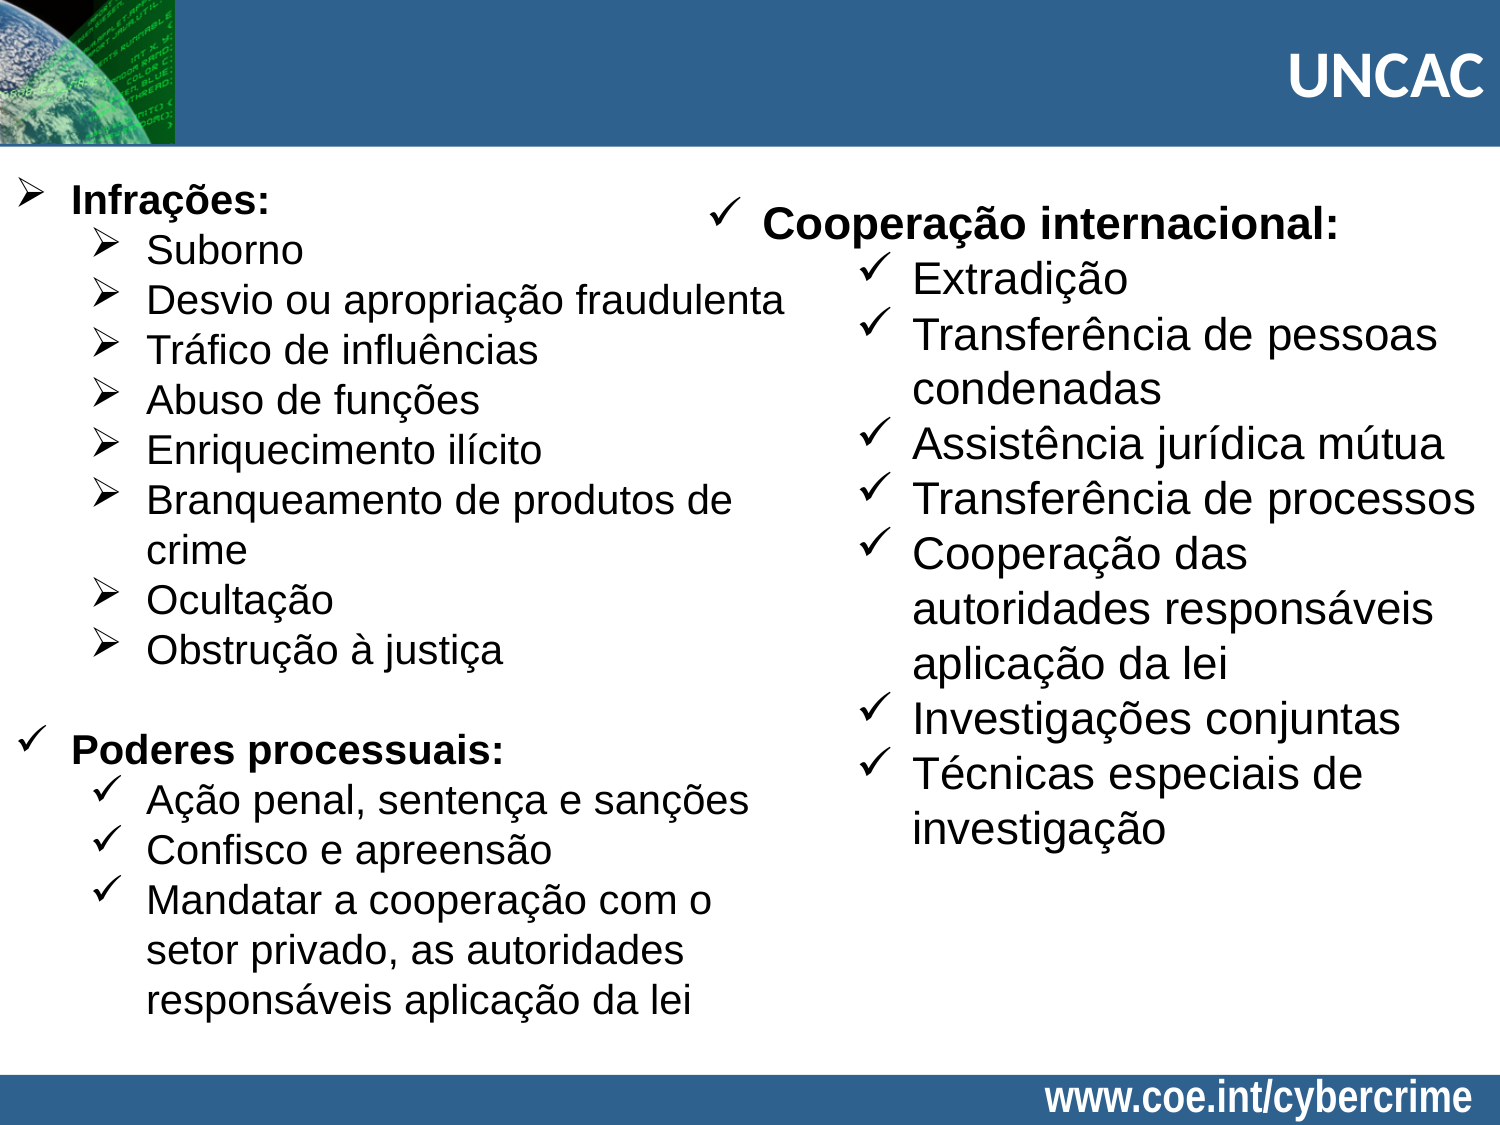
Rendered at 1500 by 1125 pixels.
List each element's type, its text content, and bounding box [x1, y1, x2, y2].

text_box [0, 1073, 1030, 1125]
text_box UNCAC [177, 0, 1500, 149]
text_box Cooperação internacional: Extradição Transferência de pessoas condenadas Assistência jurídica mútua Transferência de processos Cooperação das autoridades responsáveis aplicação da lei Investigações conjuntas Técnicas especiais de investigação [691, 186, 1500, 862]
text_box Infrações: Suborno Desvio ou apropriação fraudulenta Tráfico de influências Abuso de funções Enriquecimento ilícito Branqueamento de produtos de crime Ocultação Obstrução à justiça Poderes processuais: Ação penal, sentença e sanções Confisco e apreensão Mandatar a cooperação com o setor privado, as autoridades responsáveis aplicação da lei [0, 165, 809, 1083]
picture [0, 0, 175, 144]
text_box www.coe.int/cybercrime [1030, 1059, 1500, 1125]
